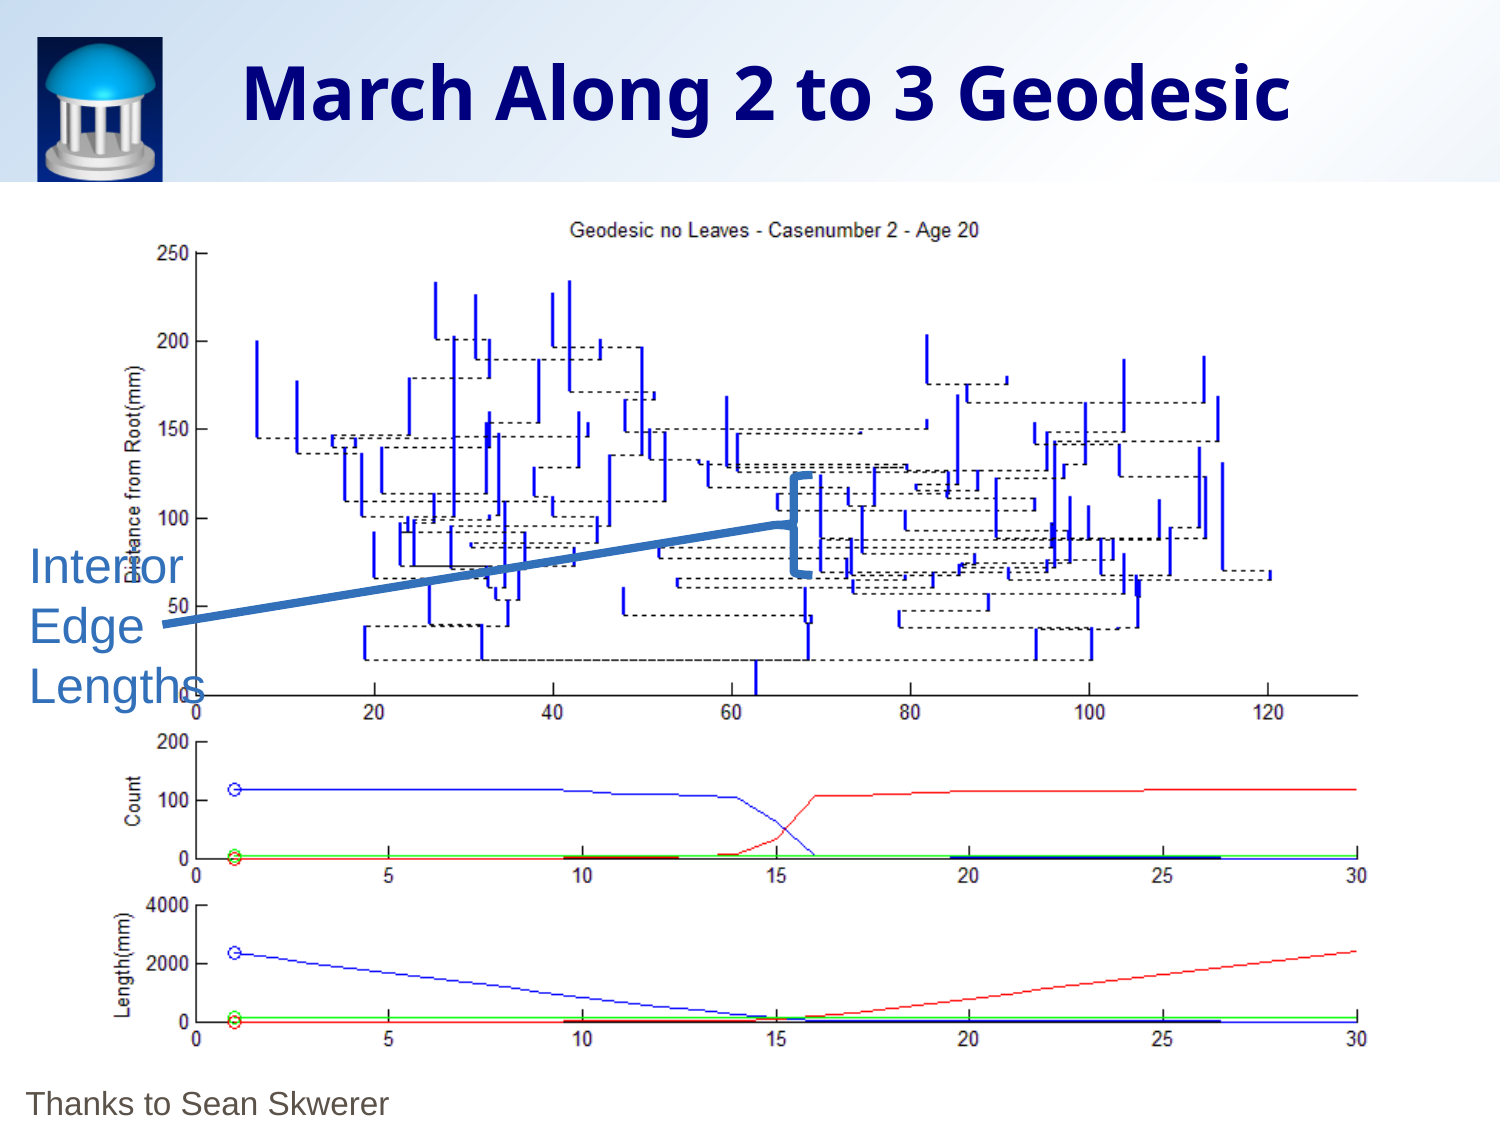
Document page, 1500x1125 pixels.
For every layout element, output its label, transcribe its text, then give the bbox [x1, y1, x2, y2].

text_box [162, 524, 776, 625]
title March Along 2 to 3 Geodesic [224, 24, 1438, 156]
picture [0, 182, 1500, 1125]
